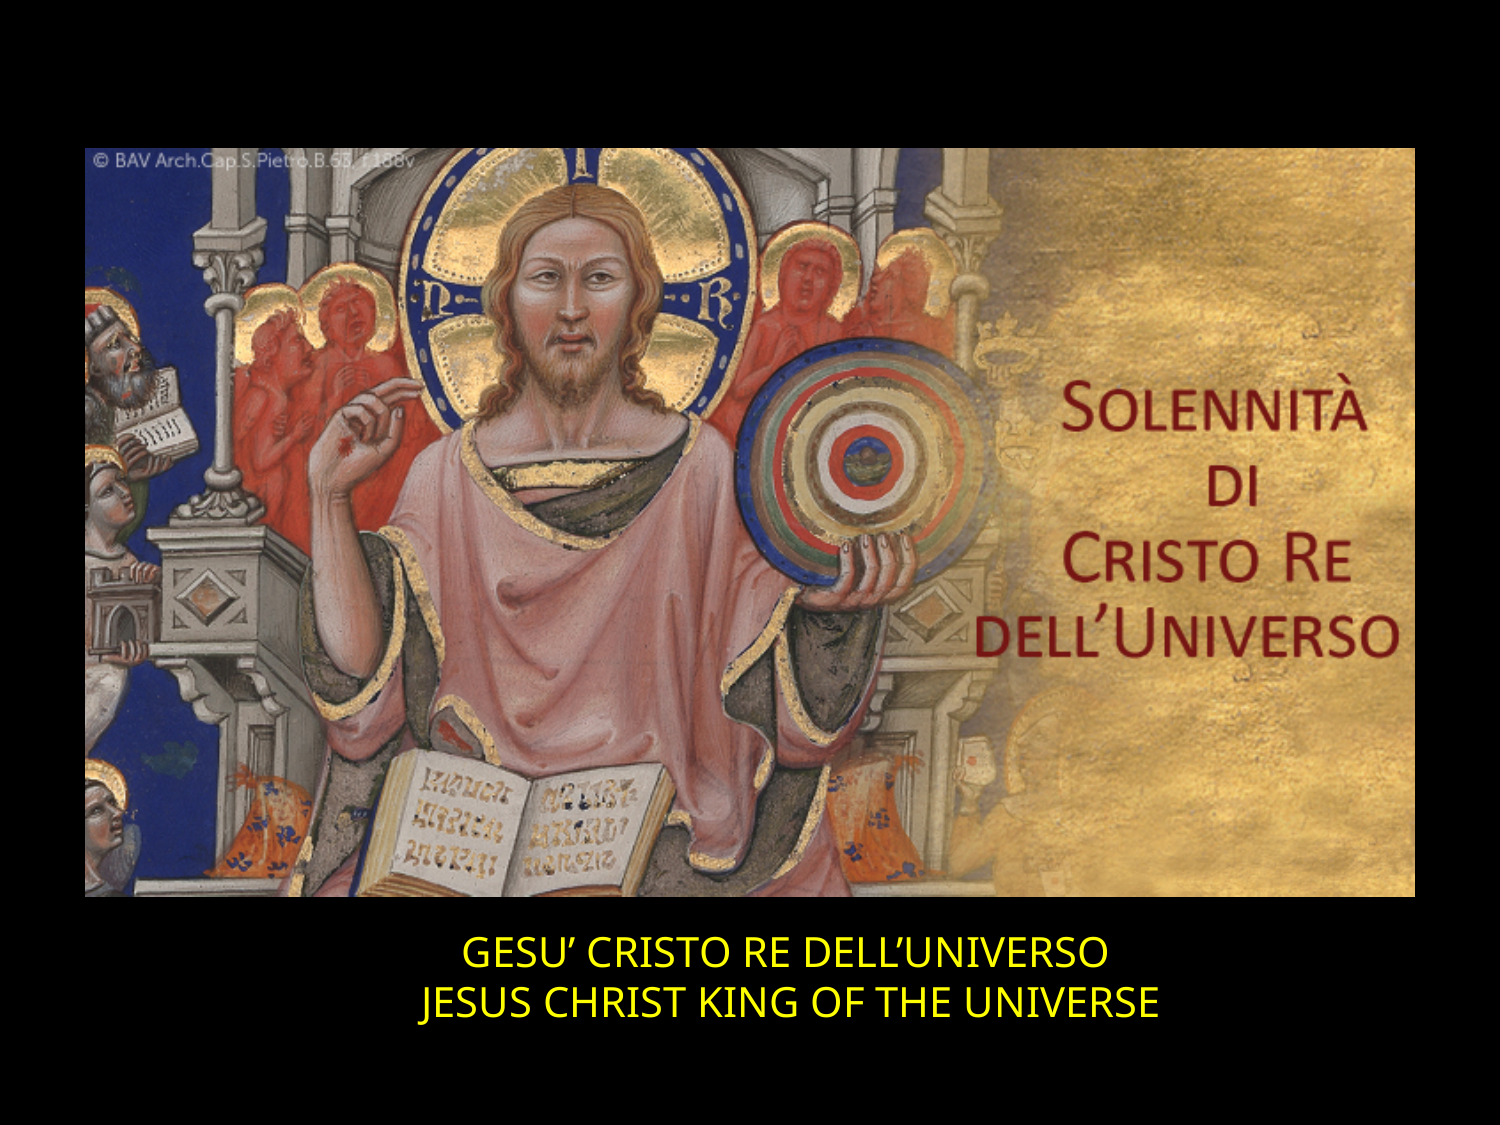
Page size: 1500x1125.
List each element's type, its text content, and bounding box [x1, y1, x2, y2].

text_box GESU’ CRISTO RE DELL’UNIVERSO JESUS CHRIST KING OF THE UNIVERSE [85, 918, 1498, 1034]
picture [85, 148, 1415, 897]
